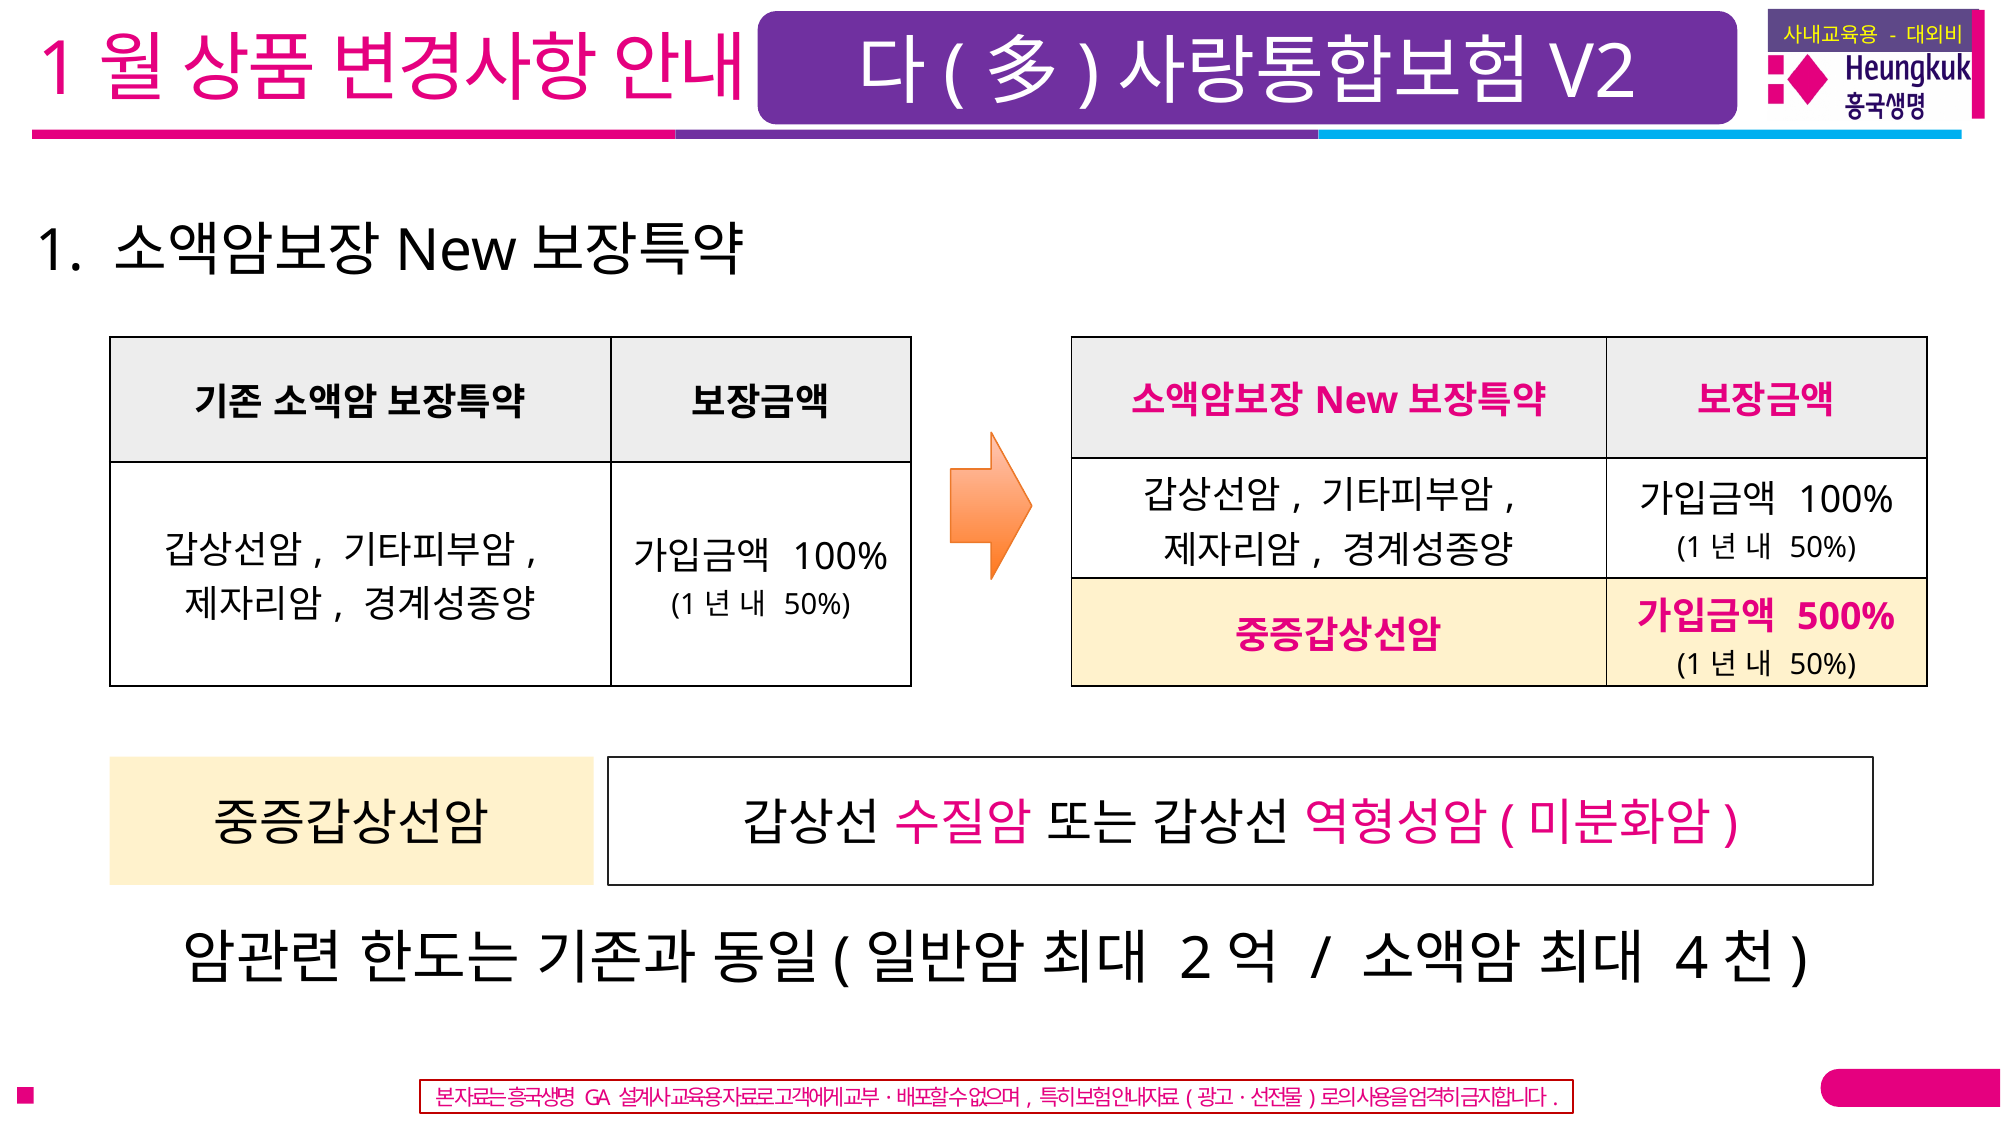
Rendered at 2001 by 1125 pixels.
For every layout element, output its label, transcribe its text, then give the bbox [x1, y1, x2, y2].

text_box 갑상선 수질암 또는 갑상선 역형성암(미분화암) [608, 756, 1873, 885]
text_box [949, 431, 1033, 580]
table_header 소액암보장New보장특약 [1072, 338, 1606, 457]
text_box 1월 상품 변경사항 안내 [29, 11, 756, 117]
text_box 1. 소액암보장New보장특약 [21, 197, 2000, 296]
picture [1767, 52, 1972, 121]
table_header 보장금액 [612, 338, 910, 461]
table_cell 갑상선암, 기타피부암, 제자리암, 경계성종양 [111, 463, 610, 685]
table_cell 가입금액 100% (1년 내 50%) [1607, 459, 1926, 577]
table_cell 갑상선암, 기타피부암, 제자리암, 경계성종양 [1072, 459, 1606, 577]
table_cell 중증갑상선암 [1072, 579, 1606, 685]
table_header 기존 소액암 보장특약 [111, 338, 610, 461]
table_header 보장금액 [1607, 338, 1926, 457]
text_box 다(多)사랑통합보험V2 [756, 10, 1739, 126]
text_box 중증갑상선암 [109, 756, 594, 885]
text_box 암관련 한도는 기존과 동일(일반암 최대 2억 / 소액암 최대 4천) [64, 906, 1925, 1004]
table_cell 가입금액 100% (1년 내 50%) [612, 463, 910, 685]
table_cell 가입금액 500% (1년 내 50%) [1607, 579, 1926, 685]
